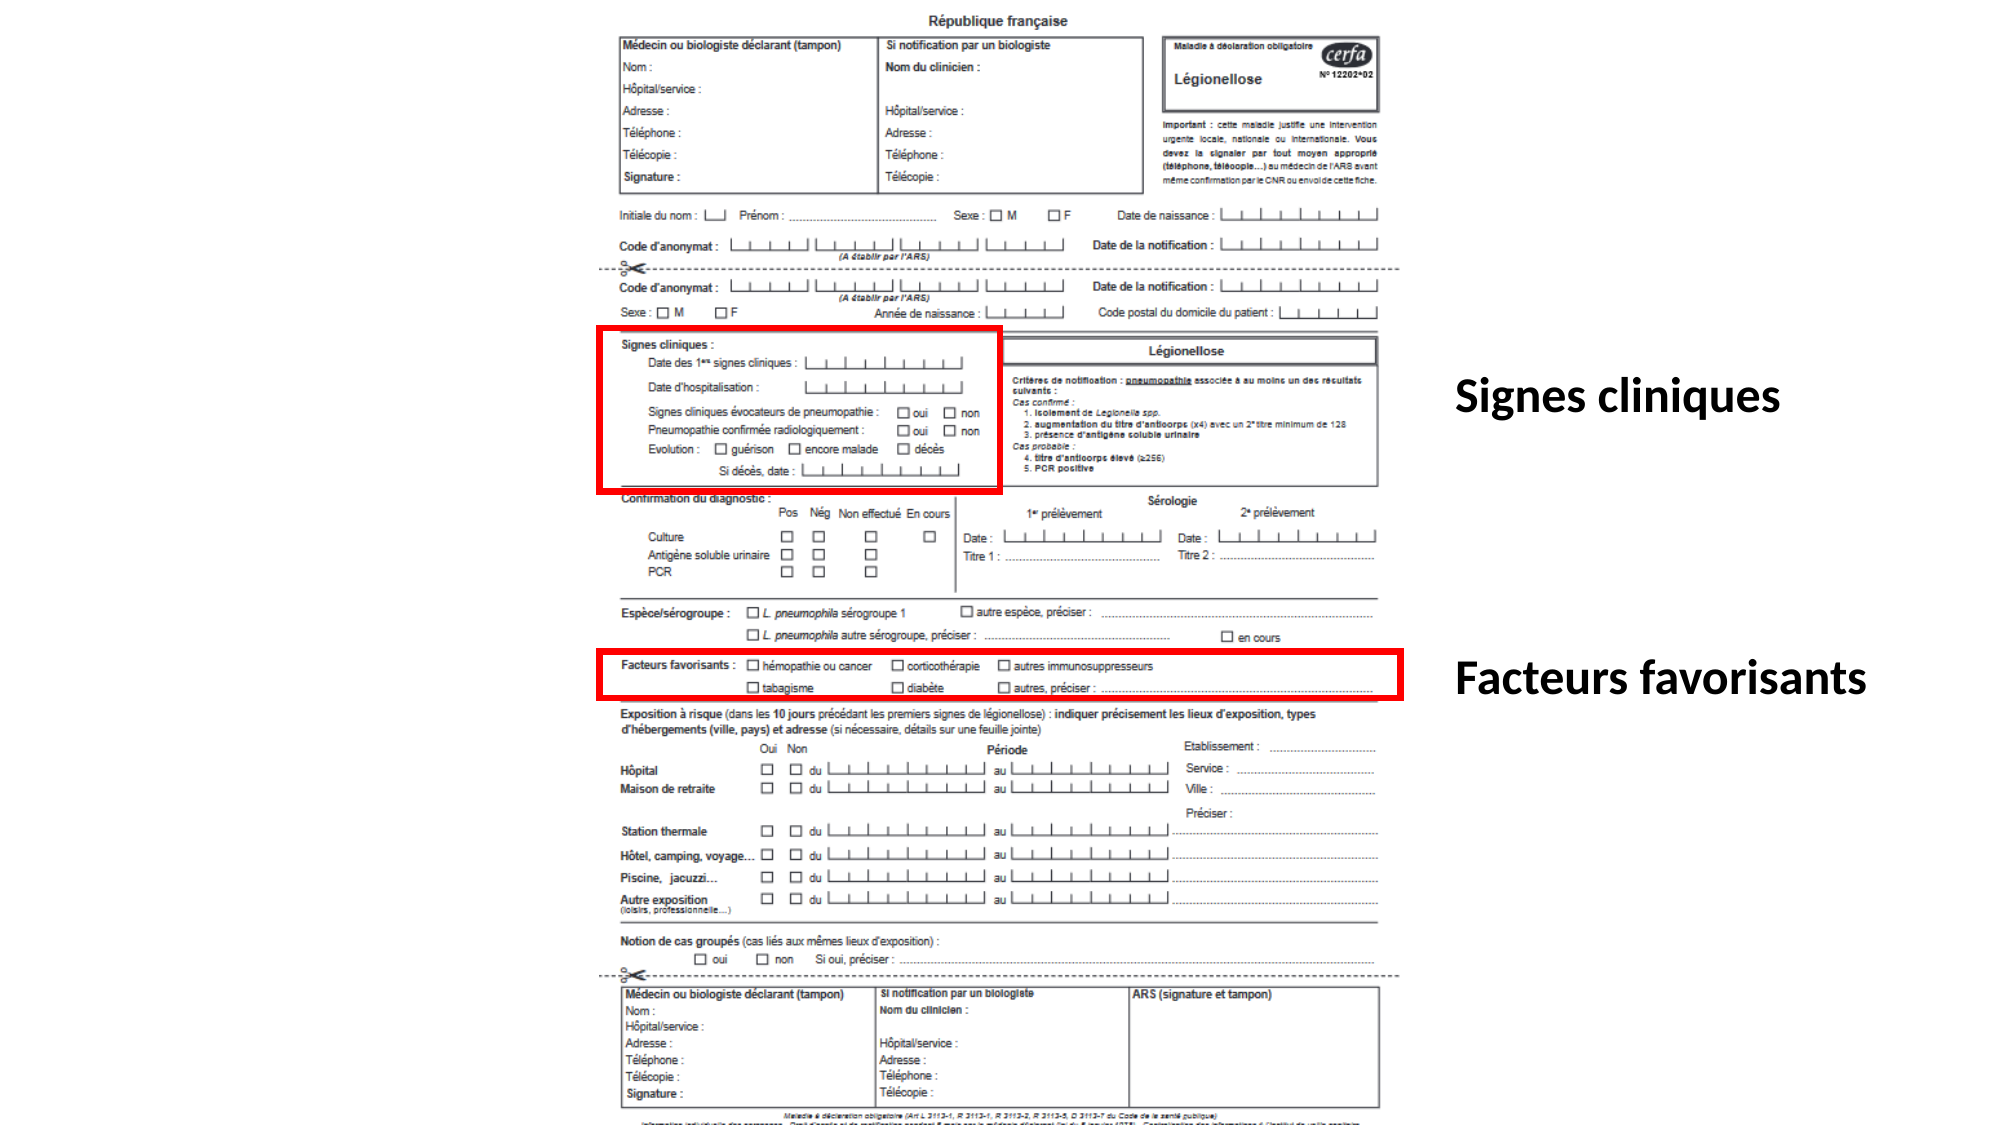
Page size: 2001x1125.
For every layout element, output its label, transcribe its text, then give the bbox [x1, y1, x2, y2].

text_box Signes cliniques [1440, 354, 1797, 430]
text_box Facteurs favorisants [1440, 637, 1883, 712]
picture [599, 0, 1401, 1125]
